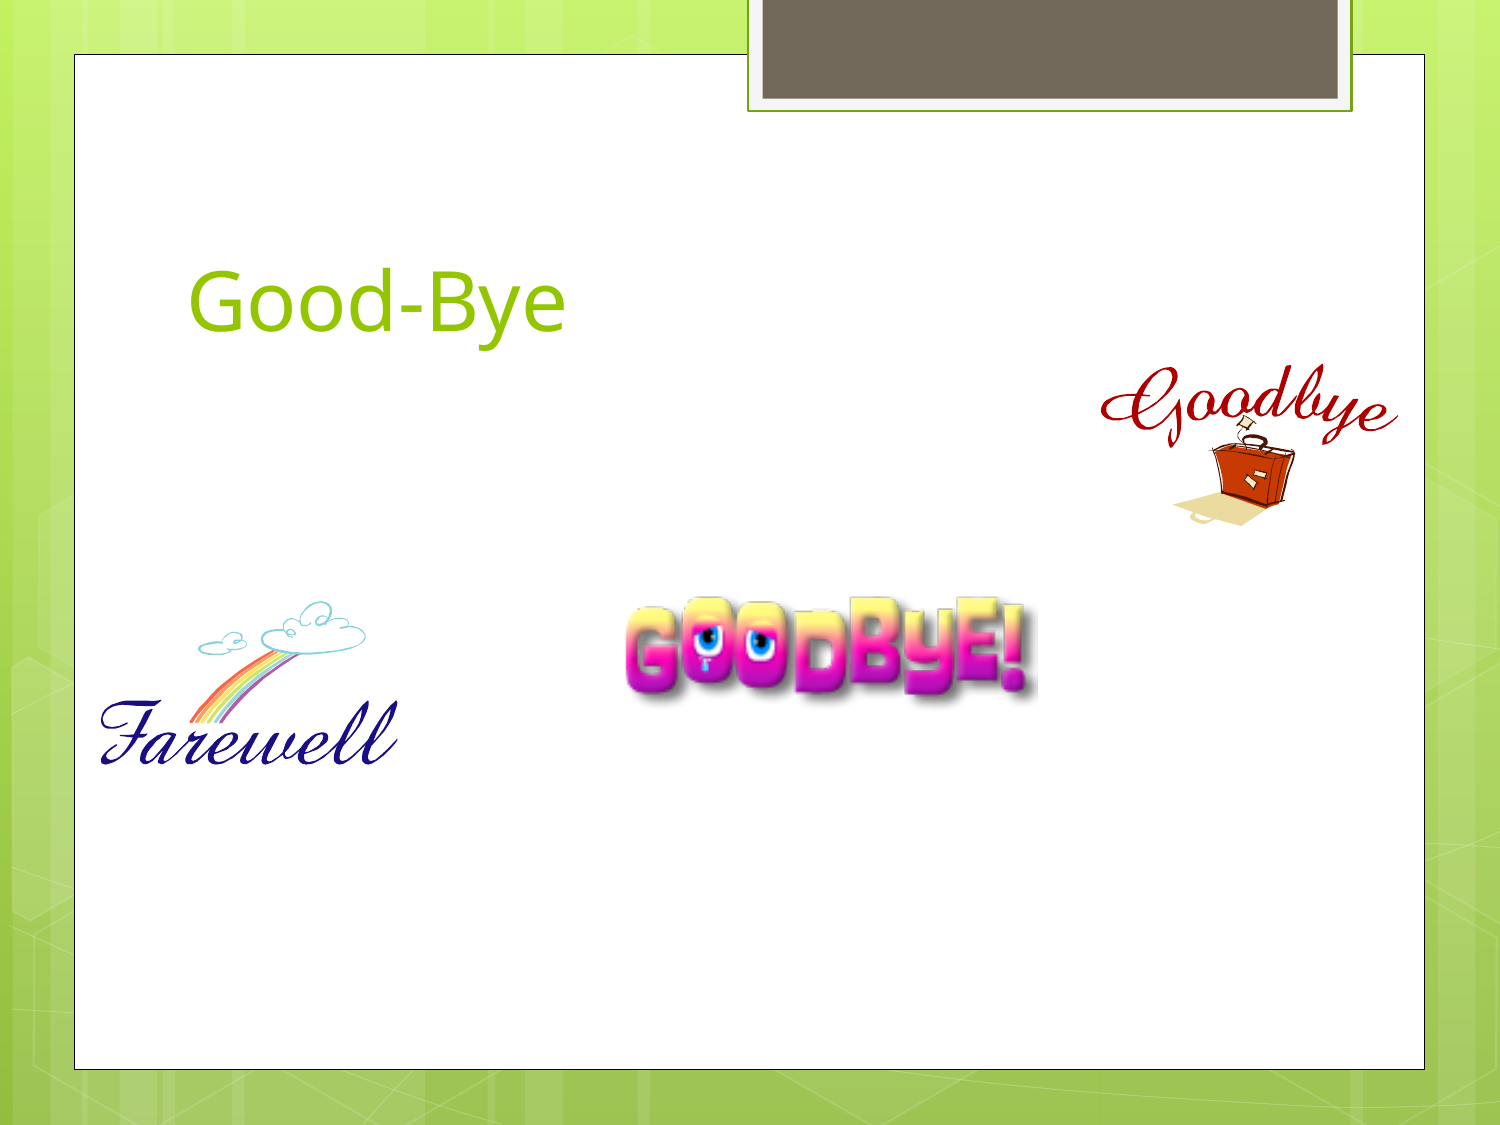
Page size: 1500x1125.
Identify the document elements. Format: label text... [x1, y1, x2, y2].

picture [1099, 362, 1400, 528]
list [99, 599, 399, 766]
title Good-Bye [171, 168, 1324, 357]
picture [612, 437, 1038, 863]
